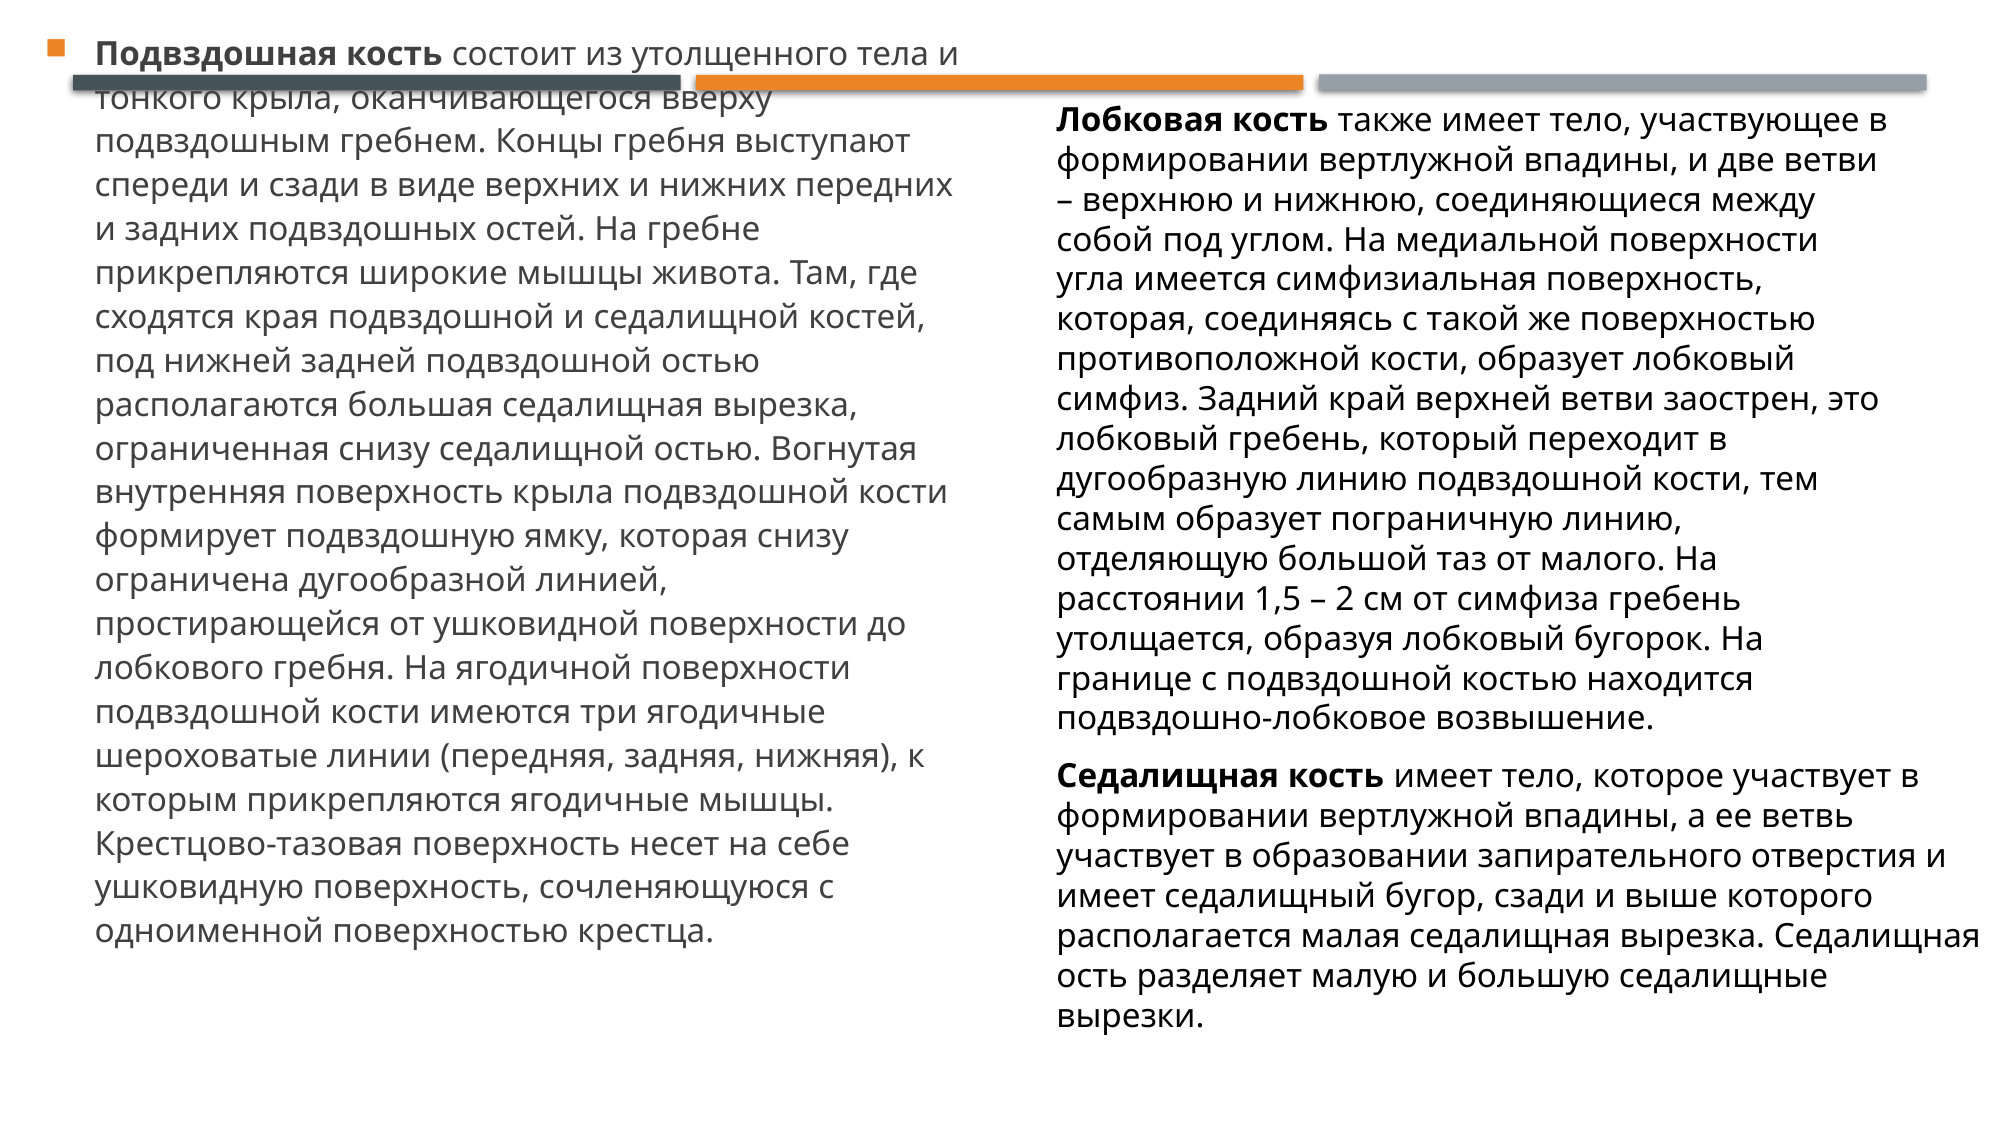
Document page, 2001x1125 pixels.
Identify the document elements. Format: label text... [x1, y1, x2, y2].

list Подвздошная кость состоит из утолщенного тела и тонкого крыла, оканчивающегося вверху подвздошным гребнем. Концы гребня выступают спереди и сзади в виде верхних и нижних передних и задних подвздошных остей. На гребне прикрепляются широкие мышцы живота. Там, где сходятся края подвздошной и седалищной костей, под нижней задней подвздошной остью располагаются большая седалищная вырезка, ограниченная снизу седалищной остью. Вогнутая внутренняя поверхность крыла подвздошной кости формирует подвздошную ямку, которая снизу ограничена дугообразной линией, простирающейся от ушковидной поверхности до лобкового гребня. На ягодичной поверхности подвздошной кости имеются три ягодичные шероховатые линии (передняя, задняя, нижняя), к которым прикрепляются ягодичные мышцы. Крестцово-тазовая поверхность несет на себе ушковидную поверхность, сочленяющуюся с одноименной поверхностью крестца. [29, 116, 978, 861]
text_box Лобковая кость также имеет тело, участвующее в формировании вертлужной впадины, и две ветви – верхнюю и нижнюю, соединяющиеся между собой под углом. На медиальной поверхности угла имеется симфизиальная поверхность, которая, соединяясь с такой же поверхностью противоположной кости, образует лобковый симфиз. Задний край верхней ветви заострен, это лобковый гребень, который переходит в дугообразную линию подвздошной кости, тем самым образует пограничную линию, отделяющую большой таз от малого. На расстоянии 1,5 – 2 см от симфиза гребень утолщается, образуя лобковый бугорок. На границе с подвздошной костью находится подвздошно-лобковое возвышение. [1041, 90, 1908, 744]
text_box Седалищная кость имеет тело, которое участвует в формировании вертлужной впадины, а ее ветвь участвует в образовании запирательного отверстия и имеет седалищный бугор, сзади и выше которого располагается малая седалищная вырезка. Седалищная ость разделяет малую и большую седалищные вырезки. [1041, 746, 2000, 1042]
